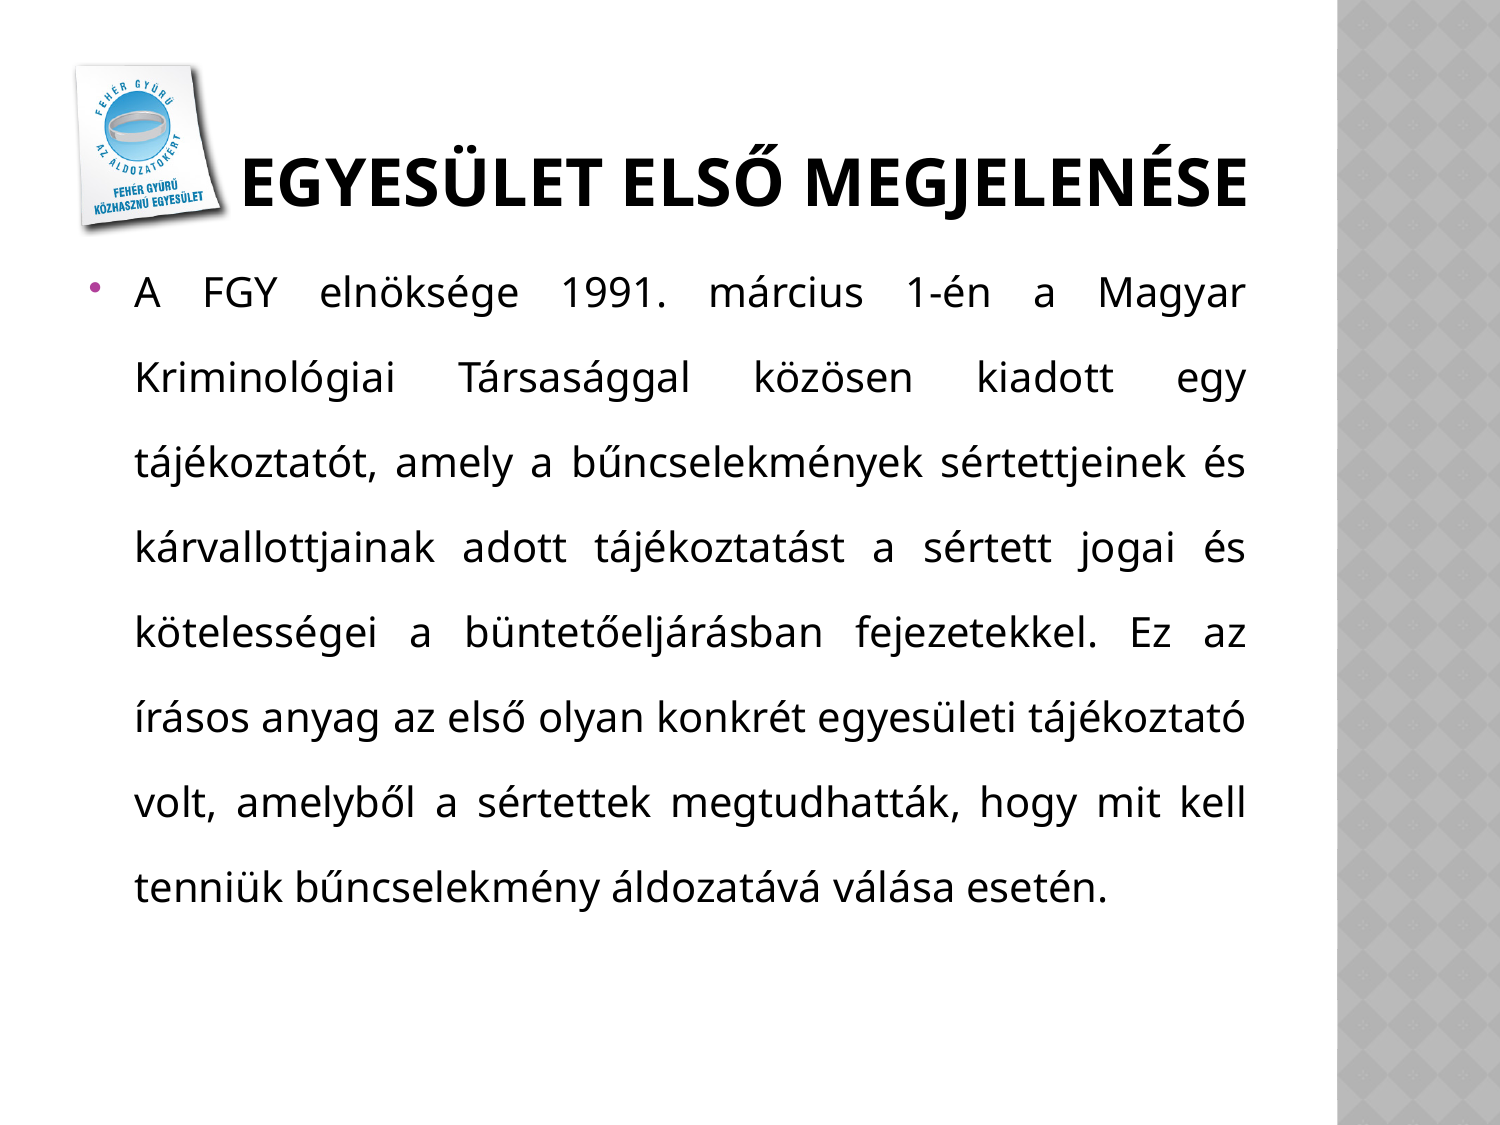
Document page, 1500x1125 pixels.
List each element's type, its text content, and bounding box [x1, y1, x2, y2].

picture [64, 54, 231, 237]
list A FGY elnöksége 1991. március 1-én a Magyar Kriminológiai Társasággal közösen kiadott egy tájékoztatót, amely a bűncselekmények sértettjeinek és kárvallottjainak adott tájékoztatást a sértett jogai és kötelességei a büntetőeljárásban fejezetekkel. Ez az írásos anyag az első olyan konkrét egyesületi tájékoztató volt, amelyből a sértettek megtudhatták, hogy mit kell tenniük bűncselekmény áldozatává válása esetén. [74, 160, 1263, 1060]
title Az egyesület ELSŐ megjelenése [229, 52, 1263, 160]
